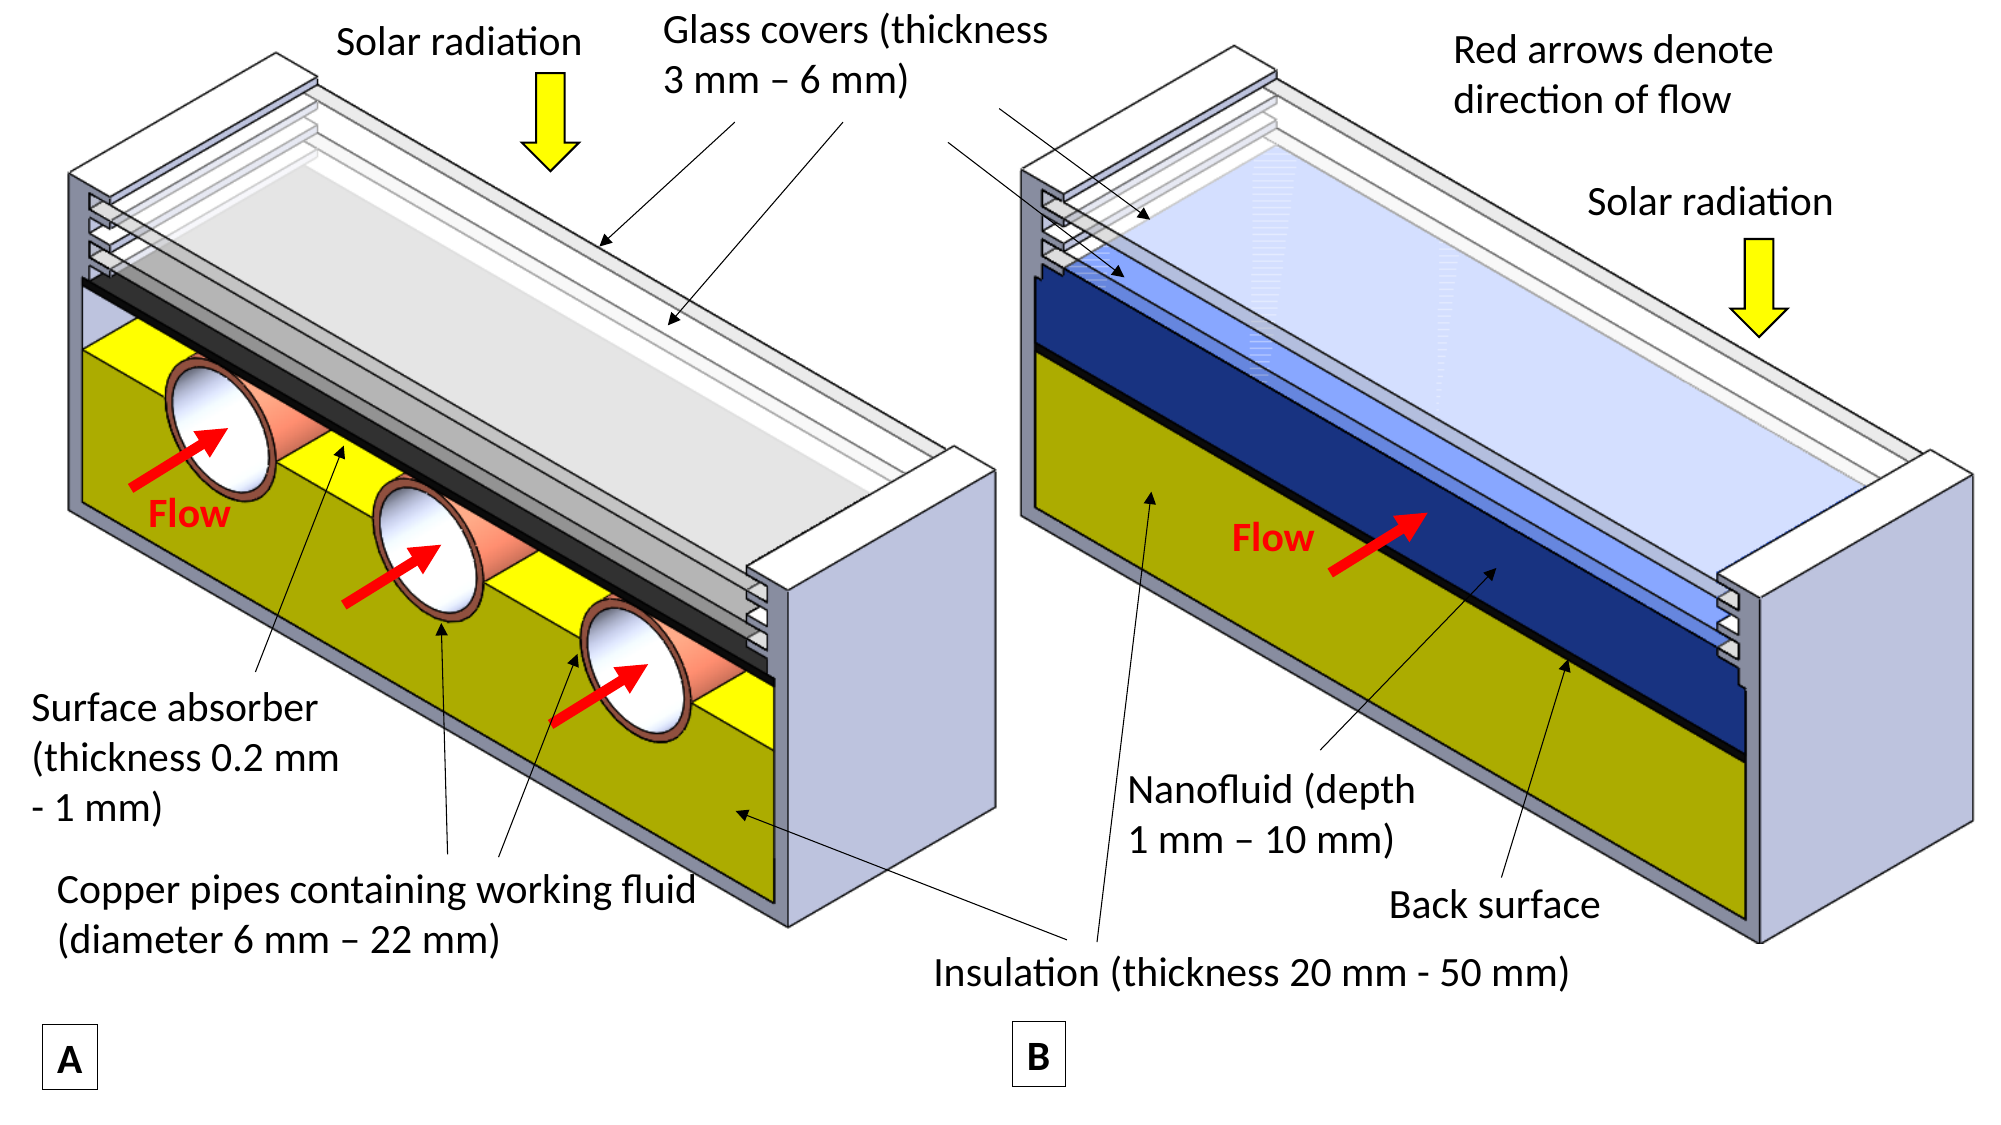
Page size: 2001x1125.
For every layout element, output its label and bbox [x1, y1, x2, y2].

text_box [16, 0, 1982, 1091]
